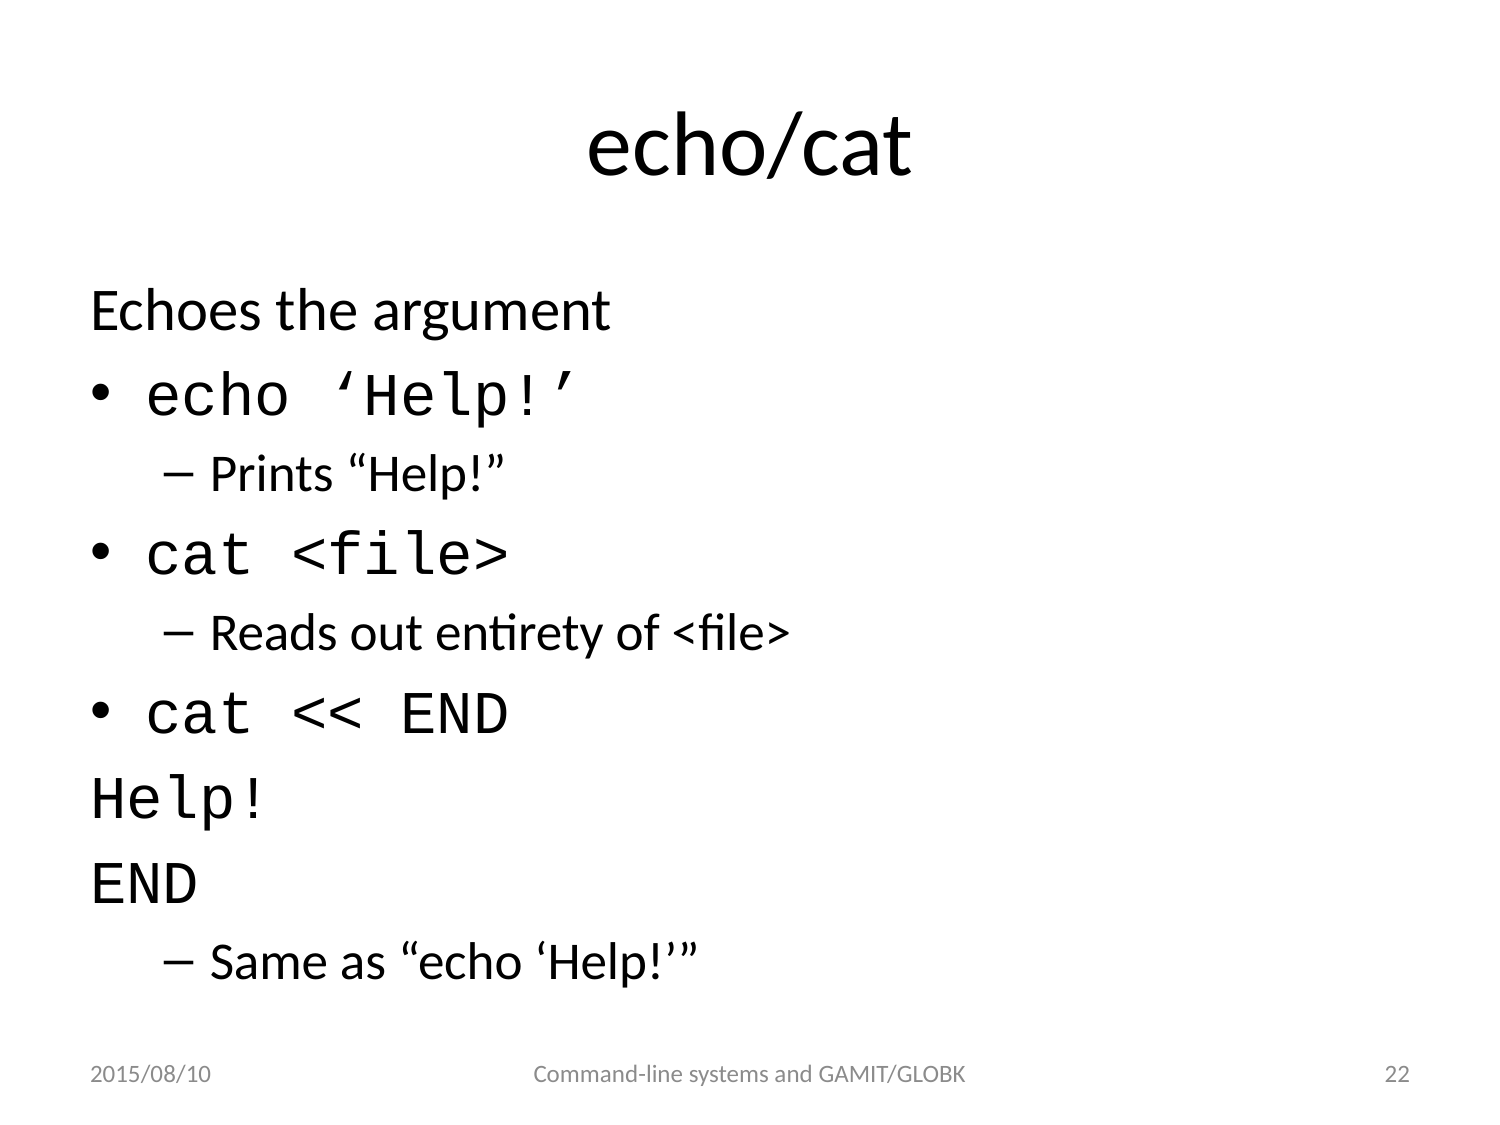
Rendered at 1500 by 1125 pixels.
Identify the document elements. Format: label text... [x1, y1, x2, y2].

footer Command-line systems and GAMIT/GLOBK [512, 1042, 988, 1103]
title echo/cat [75, 45, 1425, 233]
list Echoes the argument echo ‘Help!’ Prints “Help!” cat <file> Reads out entirety of <file> cat << END Help! END Same as “echo ‘Help!’” [75, 262, 1425, 1005]
slide_number 22 [1074, 1042, 1425, 1103]
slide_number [75, 1042, 425, 1103]
